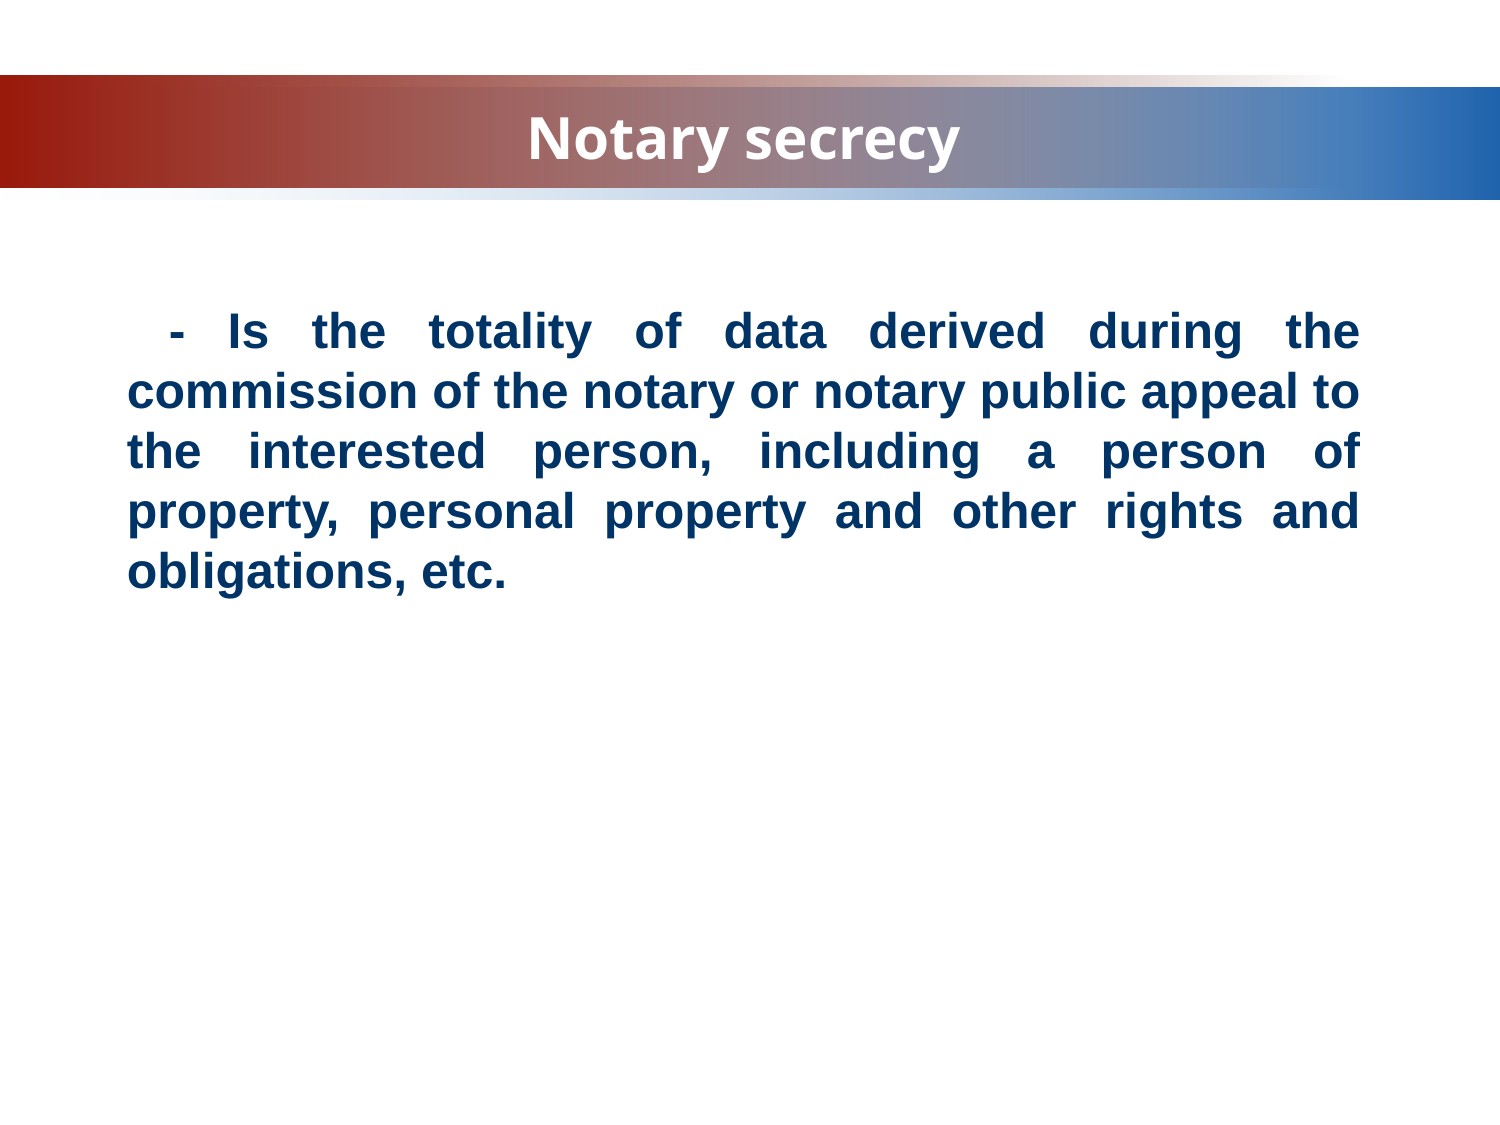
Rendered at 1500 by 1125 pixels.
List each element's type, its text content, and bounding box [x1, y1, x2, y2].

title Notary secrecy [137, 89, 1350, 183]
text_box - Is the totality of data derived during the commission of the notary or notary public appeal to the interested person, including a person of property, personal property and other rights and obligations, etc. [112, 290, 1376, 606]
